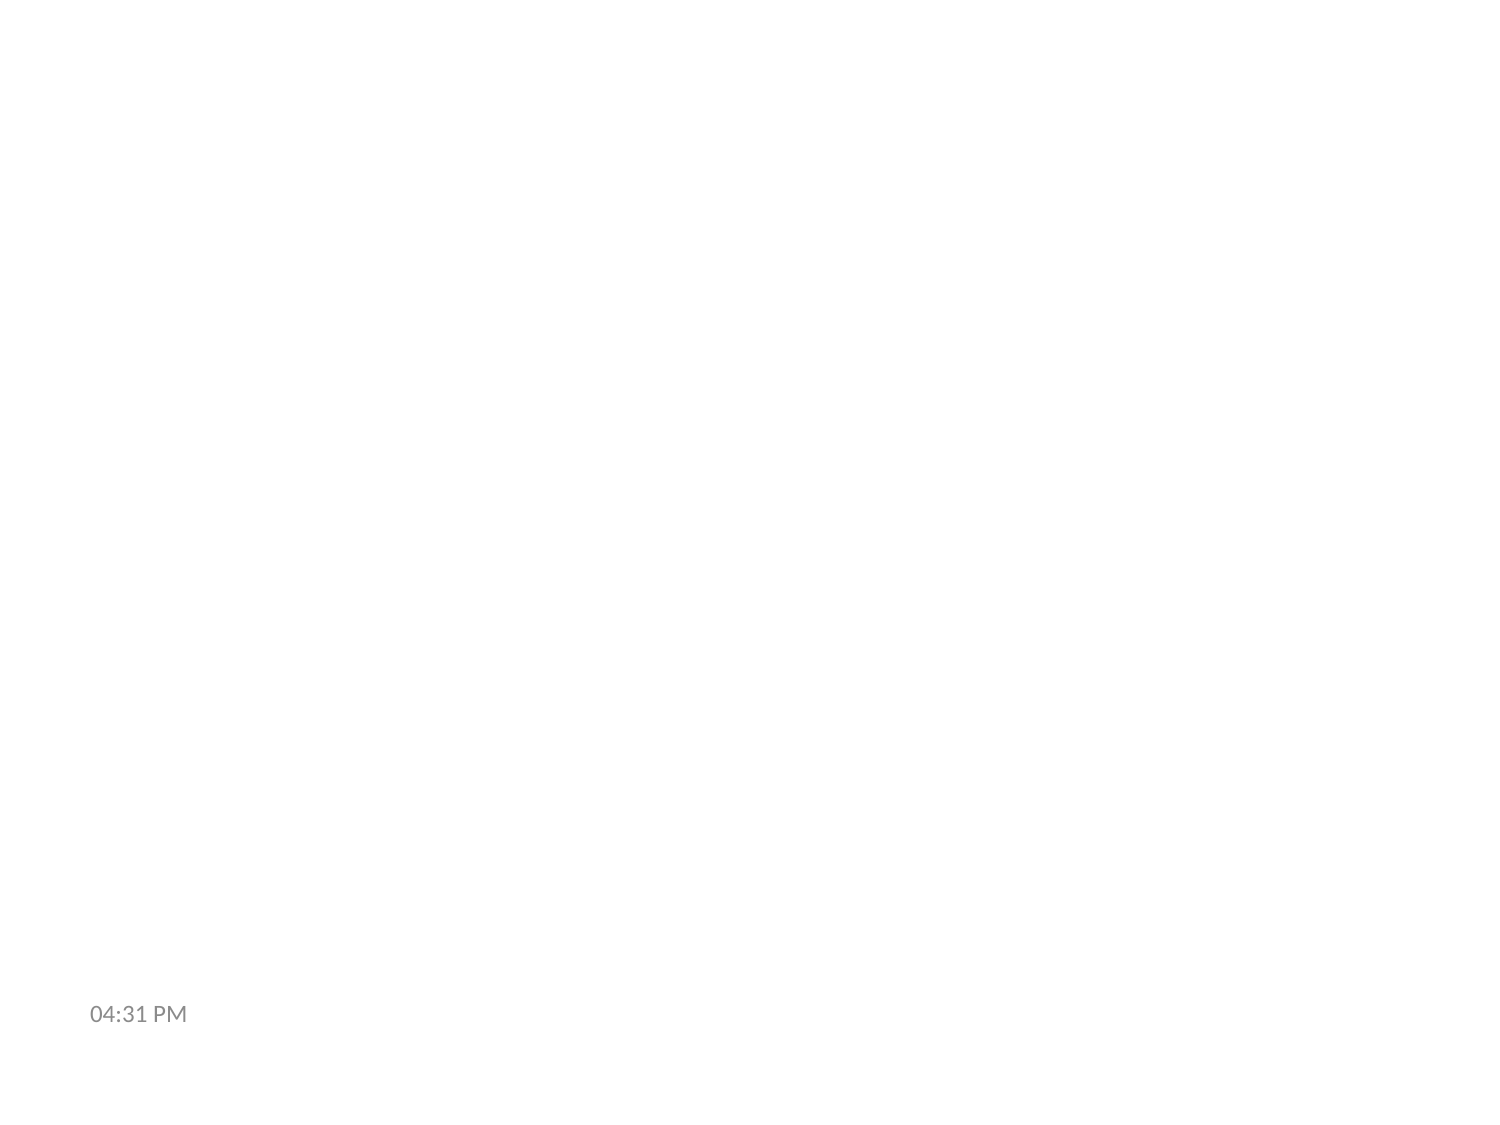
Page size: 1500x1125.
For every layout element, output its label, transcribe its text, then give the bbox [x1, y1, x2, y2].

text_box 3:35 PM [75, 982, 425, 1043]
